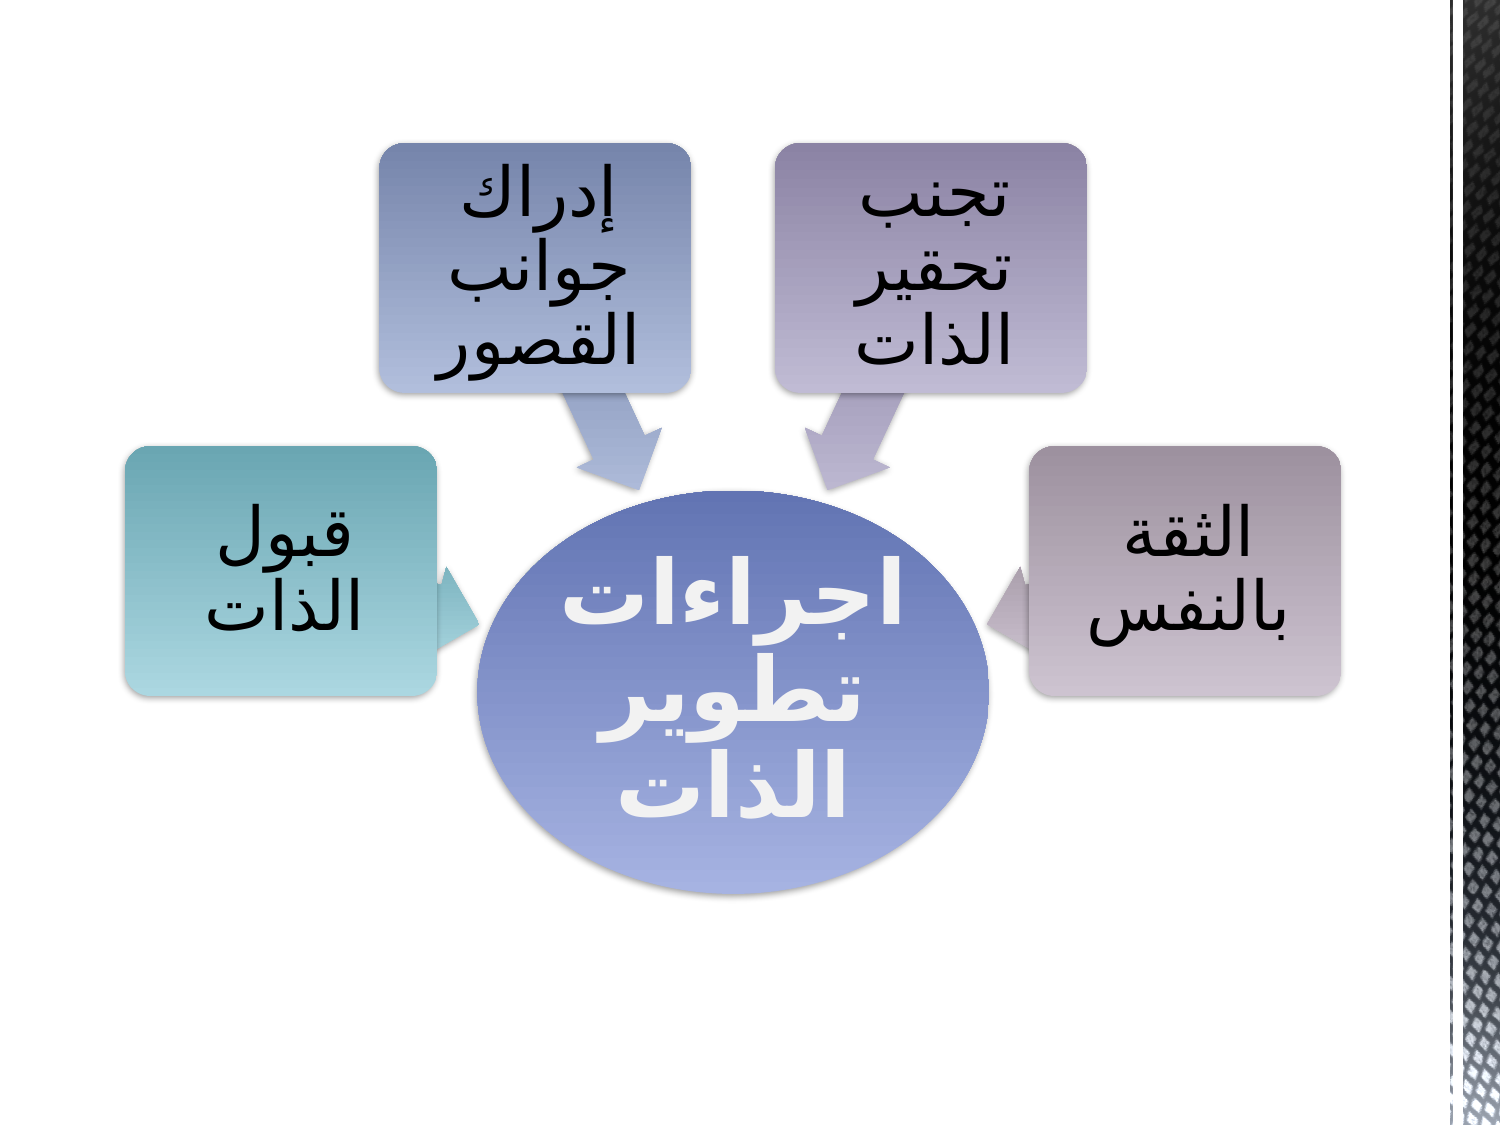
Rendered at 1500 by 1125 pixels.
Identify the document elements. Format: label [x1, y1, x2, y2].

list [124, 87, 1342, 950]
picture [1447, 0, 1500, 1125]
